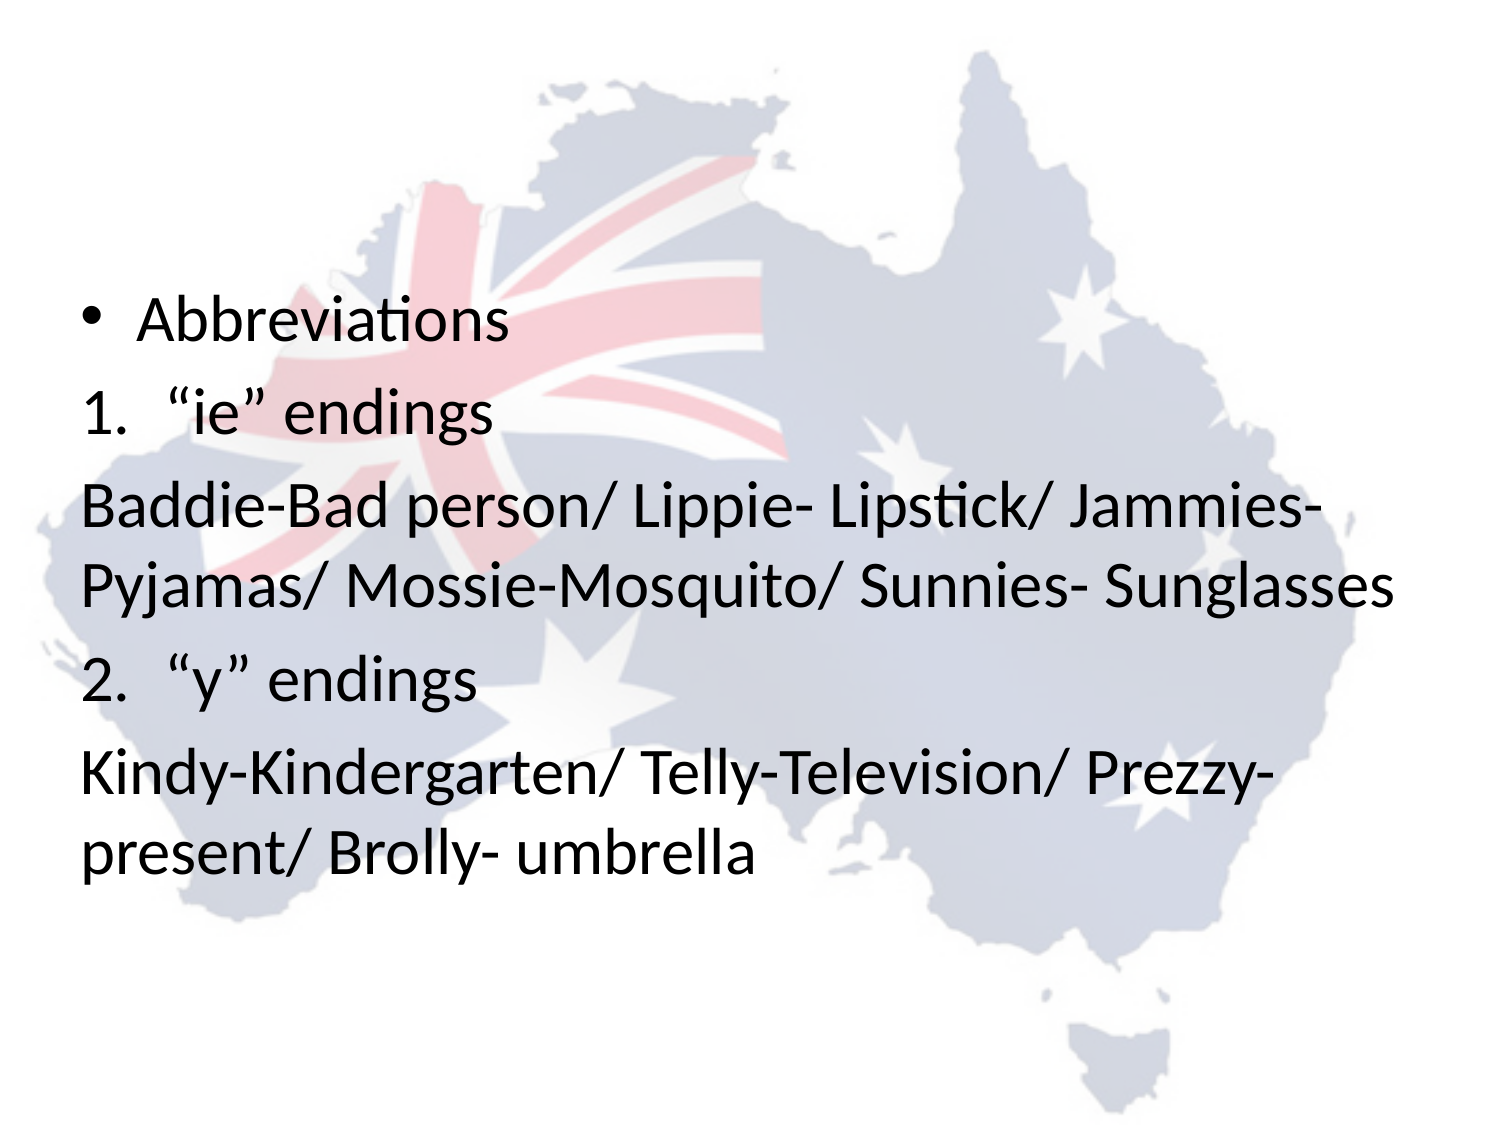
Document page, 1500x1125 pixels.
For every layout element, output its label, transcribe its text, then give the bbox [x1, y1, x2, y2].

list Abbreviations “ie” endings Baddie-Bad person/ Lippie- Lipstick/ Jammies-Pyjamas/ Mossie-Mosquito/ Sunnies- Sunglasses “y” endings Kindy-Kindergarten/ Telly-Television/ Prezzy-present/ Brolly- umbrella [64, 267, 1415, 1010]
